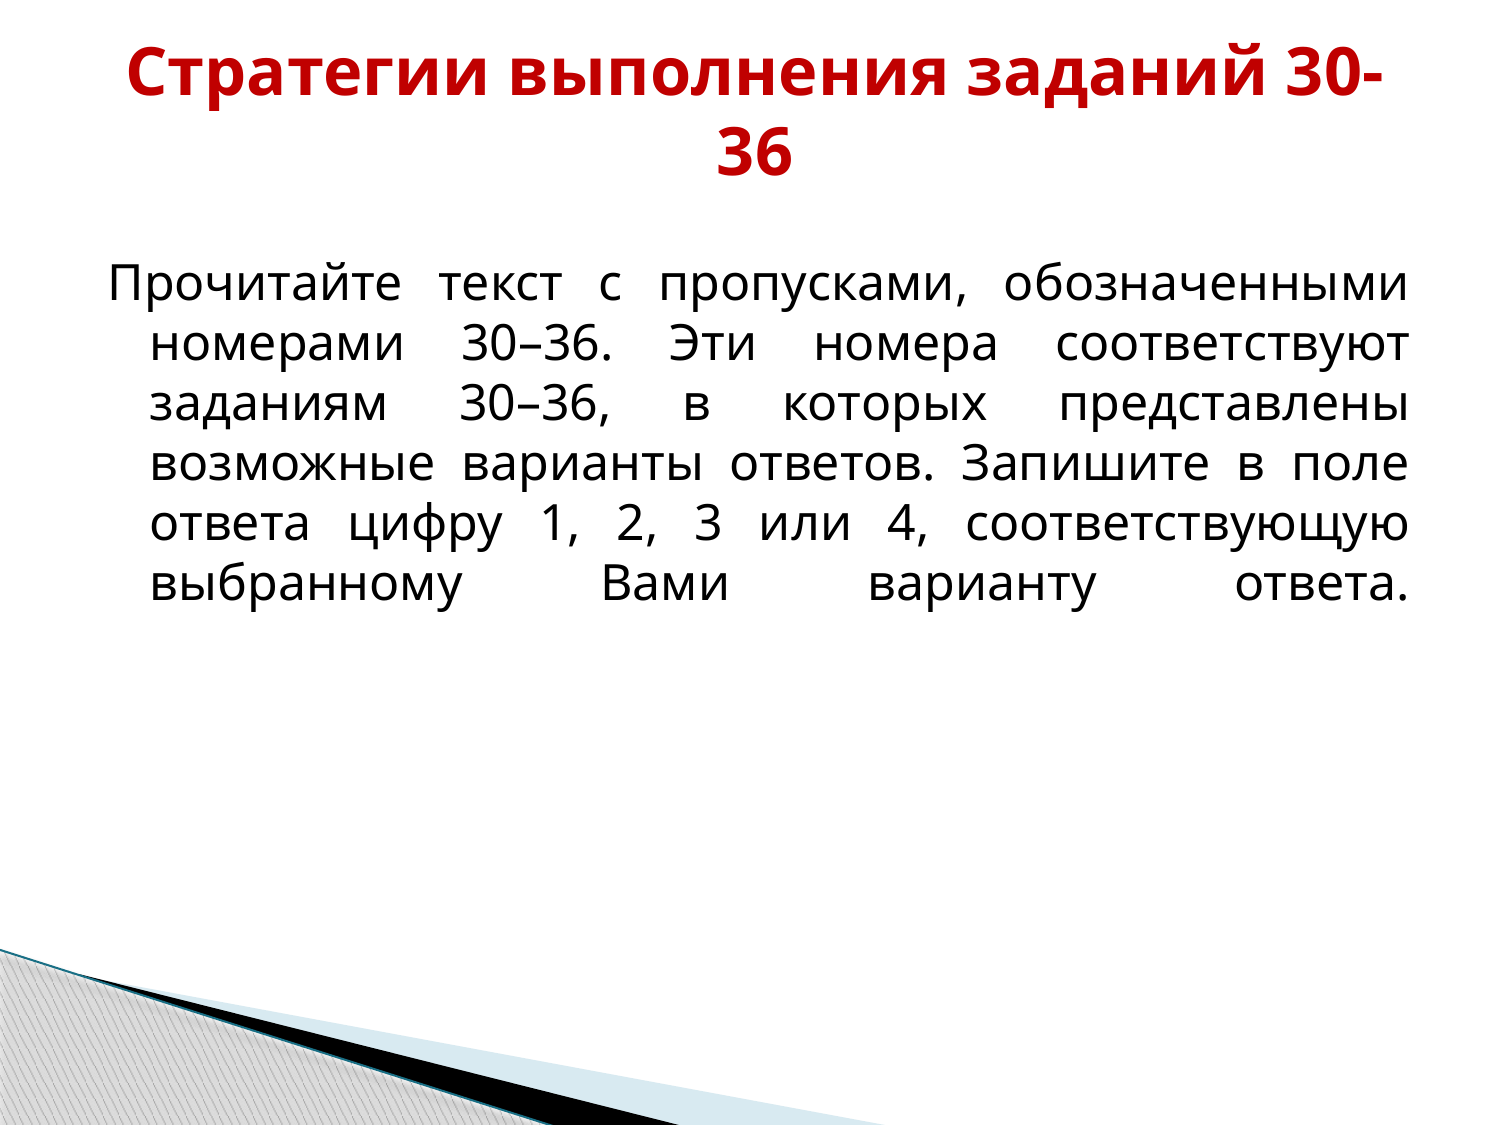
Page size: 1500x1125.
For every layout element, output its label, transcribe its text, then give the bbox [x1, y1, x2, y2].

list Прочитайте текст с пропусками, обозначенными номерами 30–36. Эти номера соответствуют заданиям 30–36, в которых представлены возможные варианты ответов. Запишите в поле ответа цифру 1, 2, 3 или 4, соответствующую выбранному Вами варианту ответа. [75, 243, 1425, 986]
title Стратегии выполнения заданий 30-36 [75, 45, 1436, 173]
